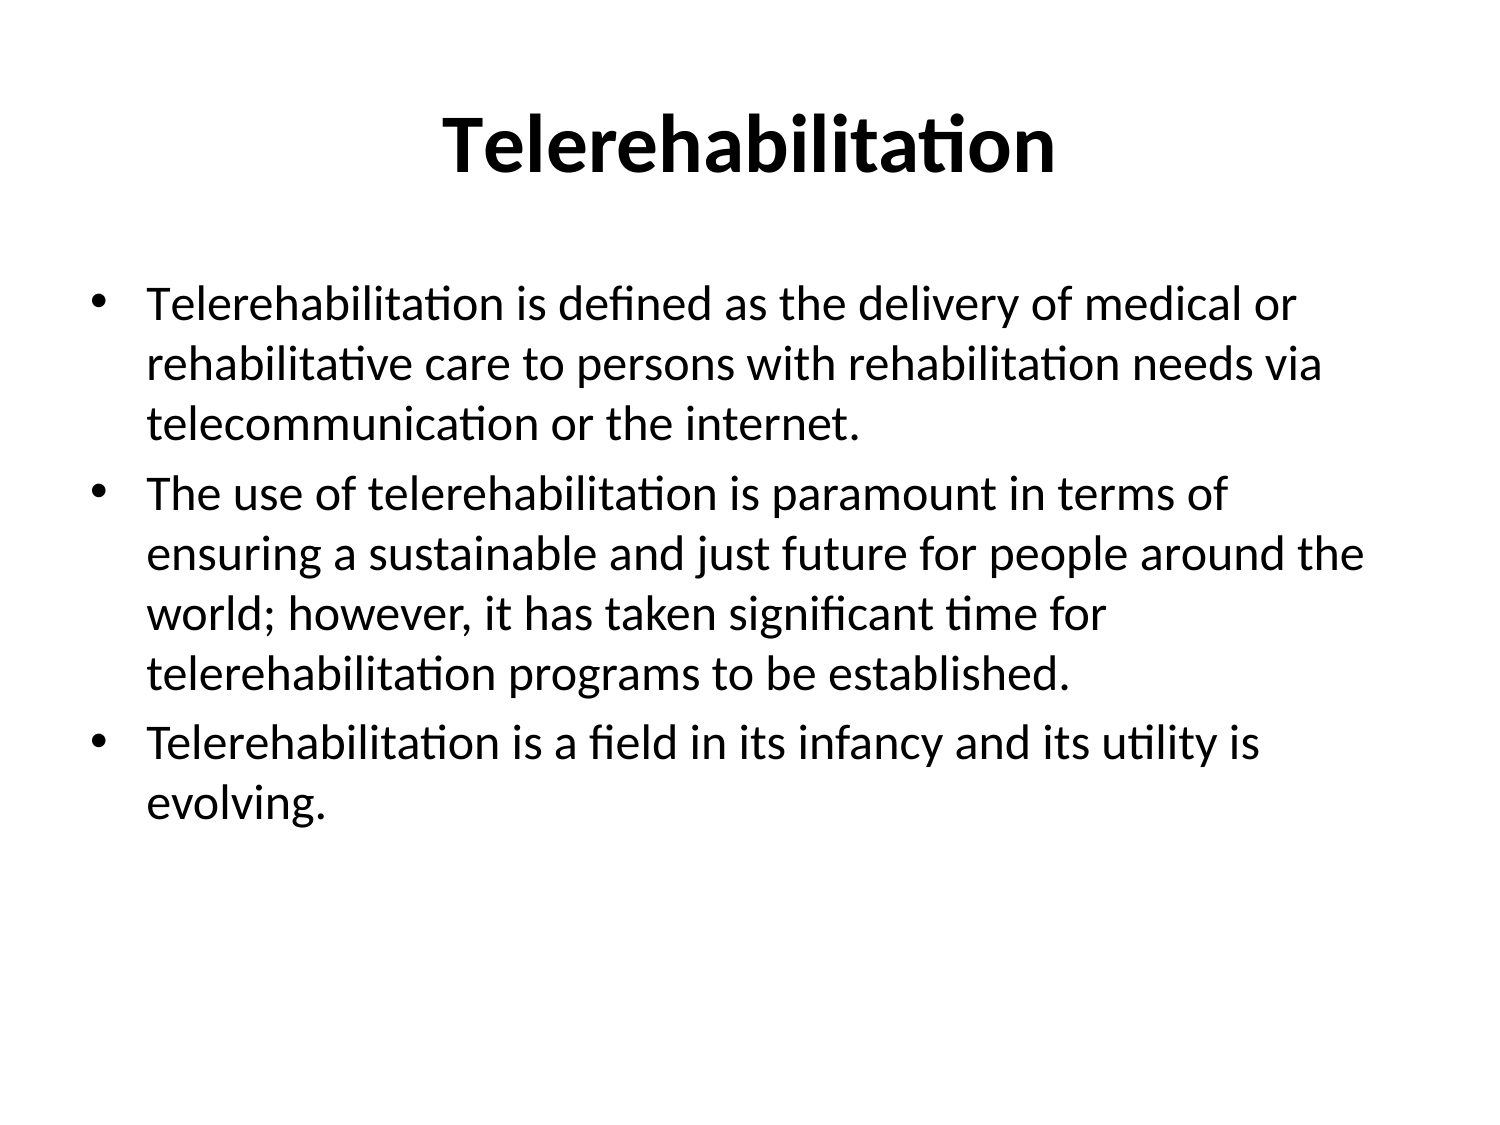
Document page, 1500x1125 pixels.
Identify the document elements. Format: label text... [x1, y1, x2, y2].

title Telerehabilitation [75, 45, 1425, 233]
list Telerehabilitation is defined as the delivery of medical or rehabilitative care to persons with rehabilitation needs via telecommunication or the internet. The use of telerehabilitation is paramount in terms of ensuring a sustainable and just future for people around the world; however, it has taken significant time for telerehabilitation programs to be established. Telerehabilitation is a field in its infancy and its utility is evolving. [75, 262, 1425, 1005]
